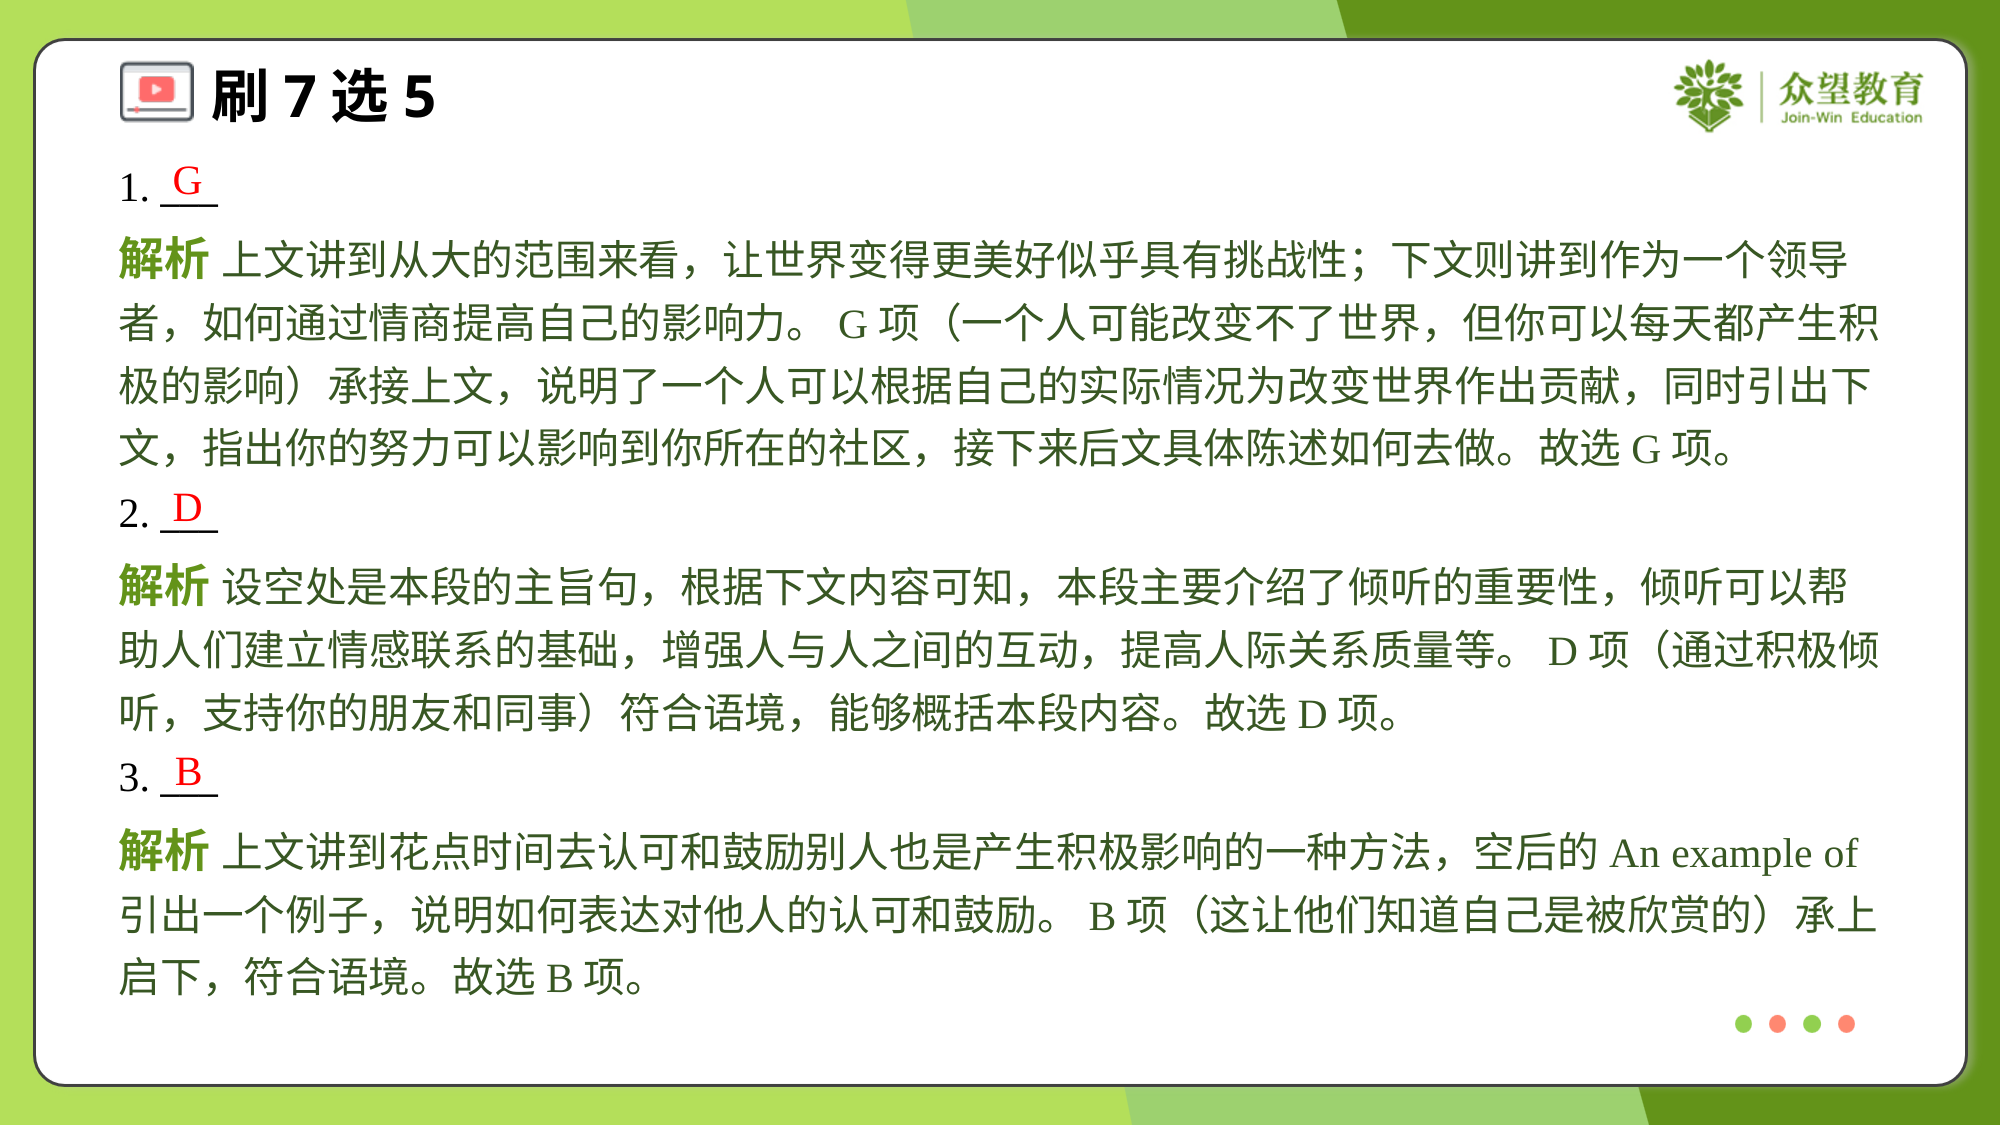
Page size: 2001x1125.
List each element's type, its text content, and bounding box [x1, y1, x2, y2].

text_box 1. ___ [118, 146, 1883, 204]
text_box 解析 上文讲到从大的范围来看，让世界变得更美好似乎具有挑战性；下文则讲到作为一个领导者，如何通过情商提高自己的影响力。G项（一个人可能改变不了世界，但你可以每天都产生积极的影响）承接上文，说明了一个人可以根据自己的实际情况为改变世界作出贡献，同时引出下文，指出你的努力可以影响到你所在的社区，接下来后文具体陈述如何去做。故选G项。 [118, 215, 1883, 468]
text_box D [167, 467, 208, 525]
text_box 解析 上文讲到花点时间去认可和鼓励别人也是产生积极影响的一种方法，空后的An example of引出一个例子，说明如何表达对他人的认可和鼓励。B项（这让他们知道自己是被欣赏的）承上启下，符合语境。故选B项。 [118, 807, 1883, 997]
text_box 3. ___ [118, 737, 1883, 795]
picture [0, 0, 2000, 1125]
text_box B [170, 731, 208, 790]
text_box 2. ___ [118, 473, 1883, 531]
text_box 解析 设空处是本段的主旨句，根据下文内容可知，本段主要介绍了倾听的重要性，倾听可以帮助人们建立情感联系的基础，增强人与人之间的互动，提高人际关系质量等。D项（通过积极倾听，支持你的朋友和同事）符合语境，能够概括本段内容。故选D项。 [118, 542, 1883, 732]
text_box G [167, 140, 208, 199]
